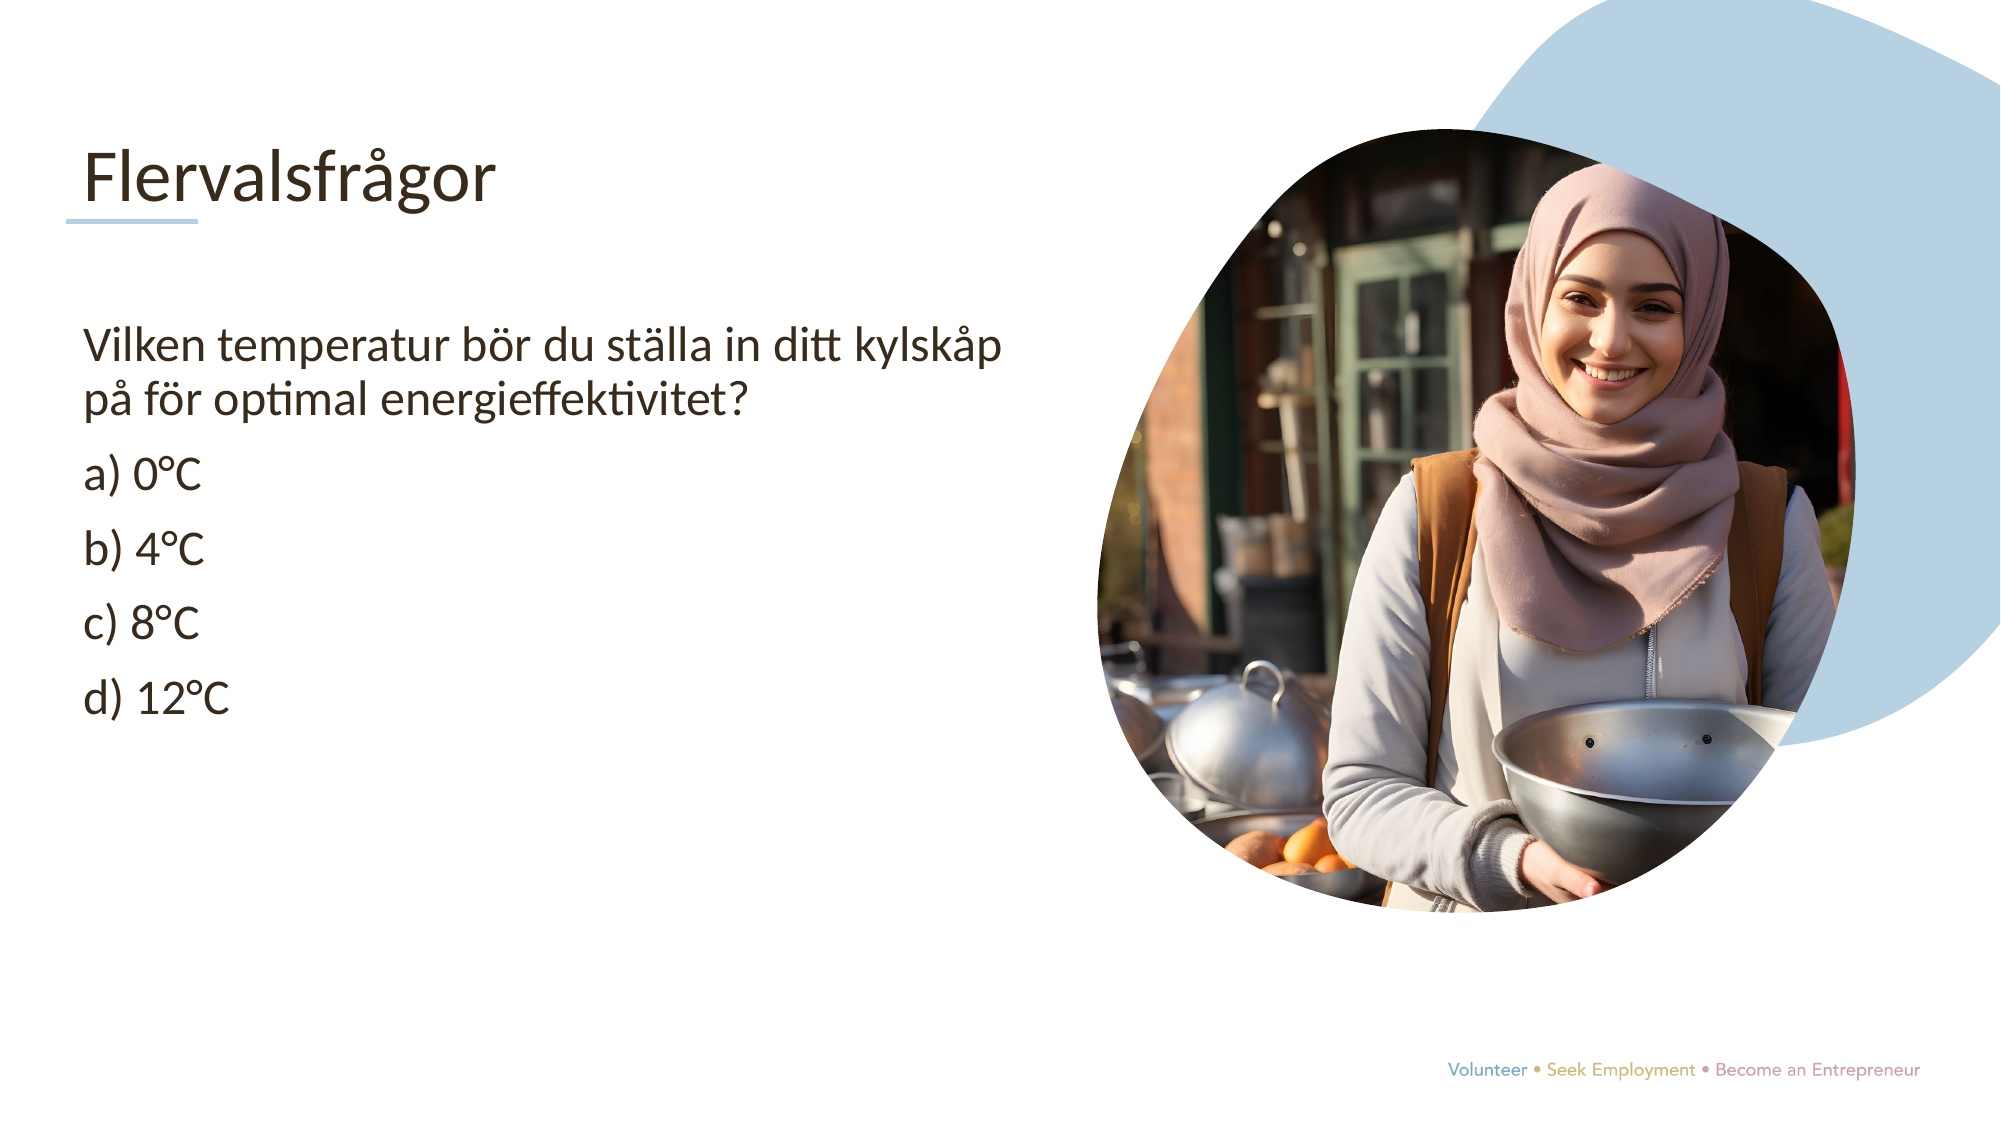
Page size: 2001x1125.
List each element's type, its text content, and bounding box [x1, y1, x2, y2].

picture [1418, 1046, 1971, 1103]
text_box Vilken temperatur bör du ställa in ditt kylskåp på för optimal energieffektivitet? a) 0°C b) 4°C c) 8°C d) 12°C [68, 311, 1035, 1071]
picture [1097, 129, 1856, 913]
text_box Flervalsfrågor [68, 129, 903, 356]
